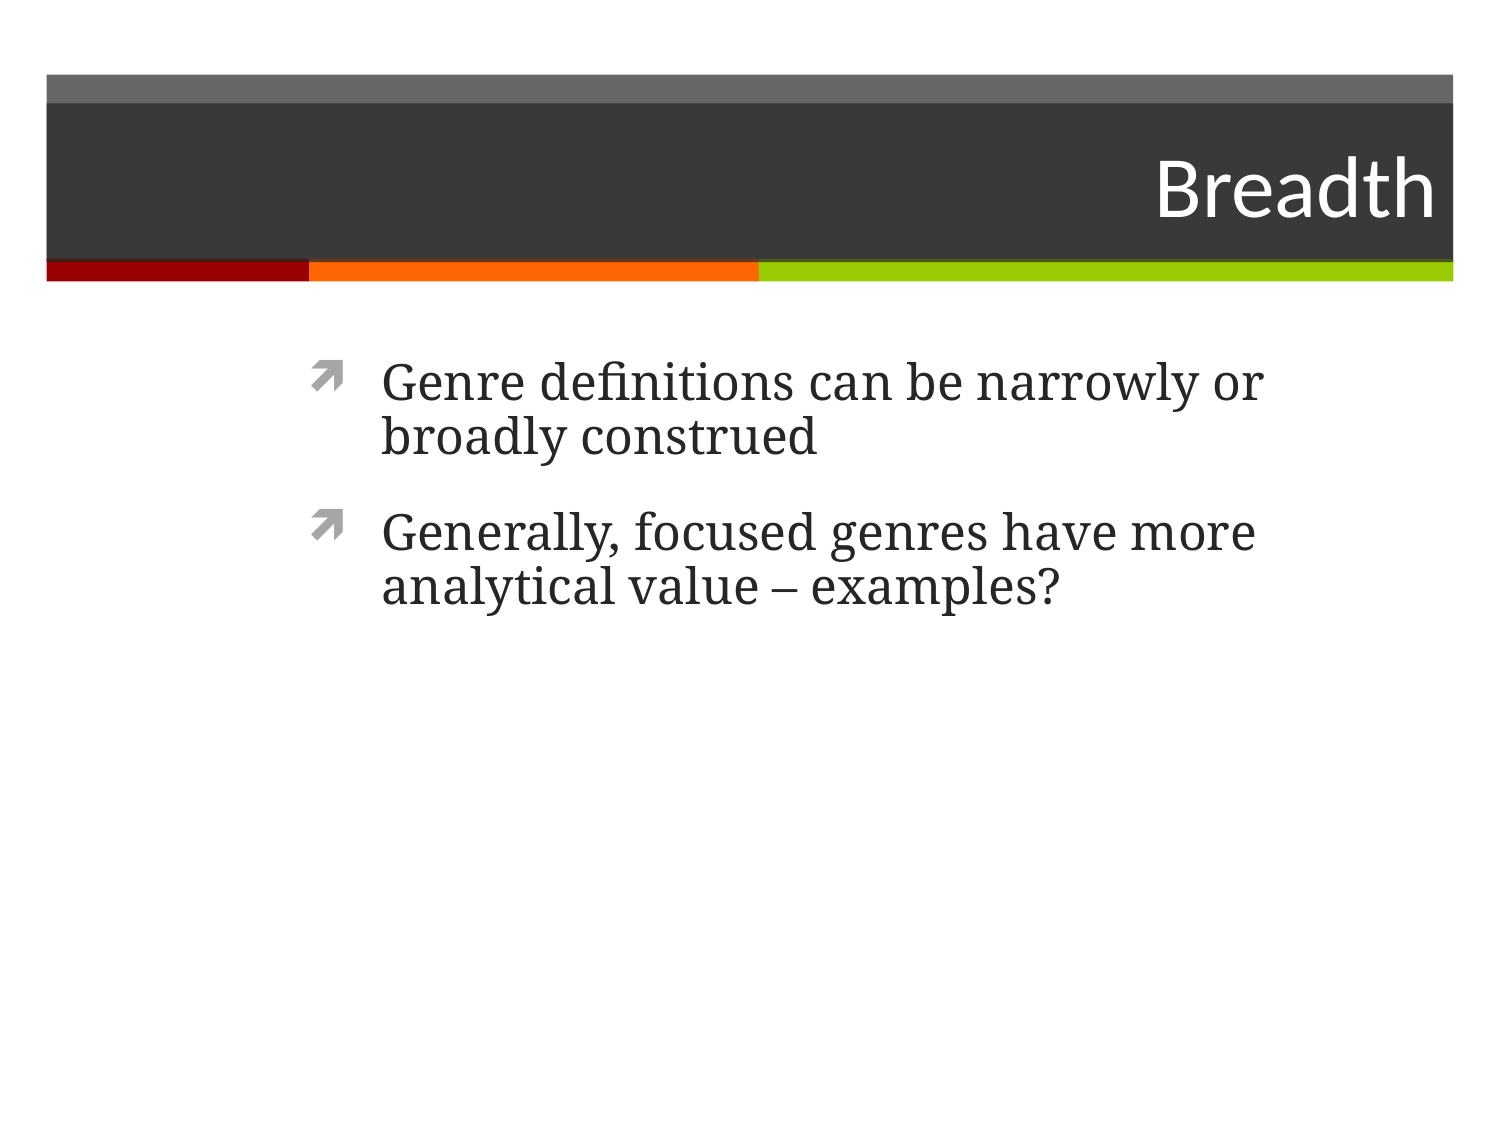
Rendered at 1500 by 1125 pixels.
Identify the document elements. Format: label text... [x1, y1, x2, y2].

list Genre definitions can be narrowly or broadly construed Generally, focused genres have more analytical value – examples? [292, 350, 1454, 1005]
title Breadth [46, 103, 1454, 263]
